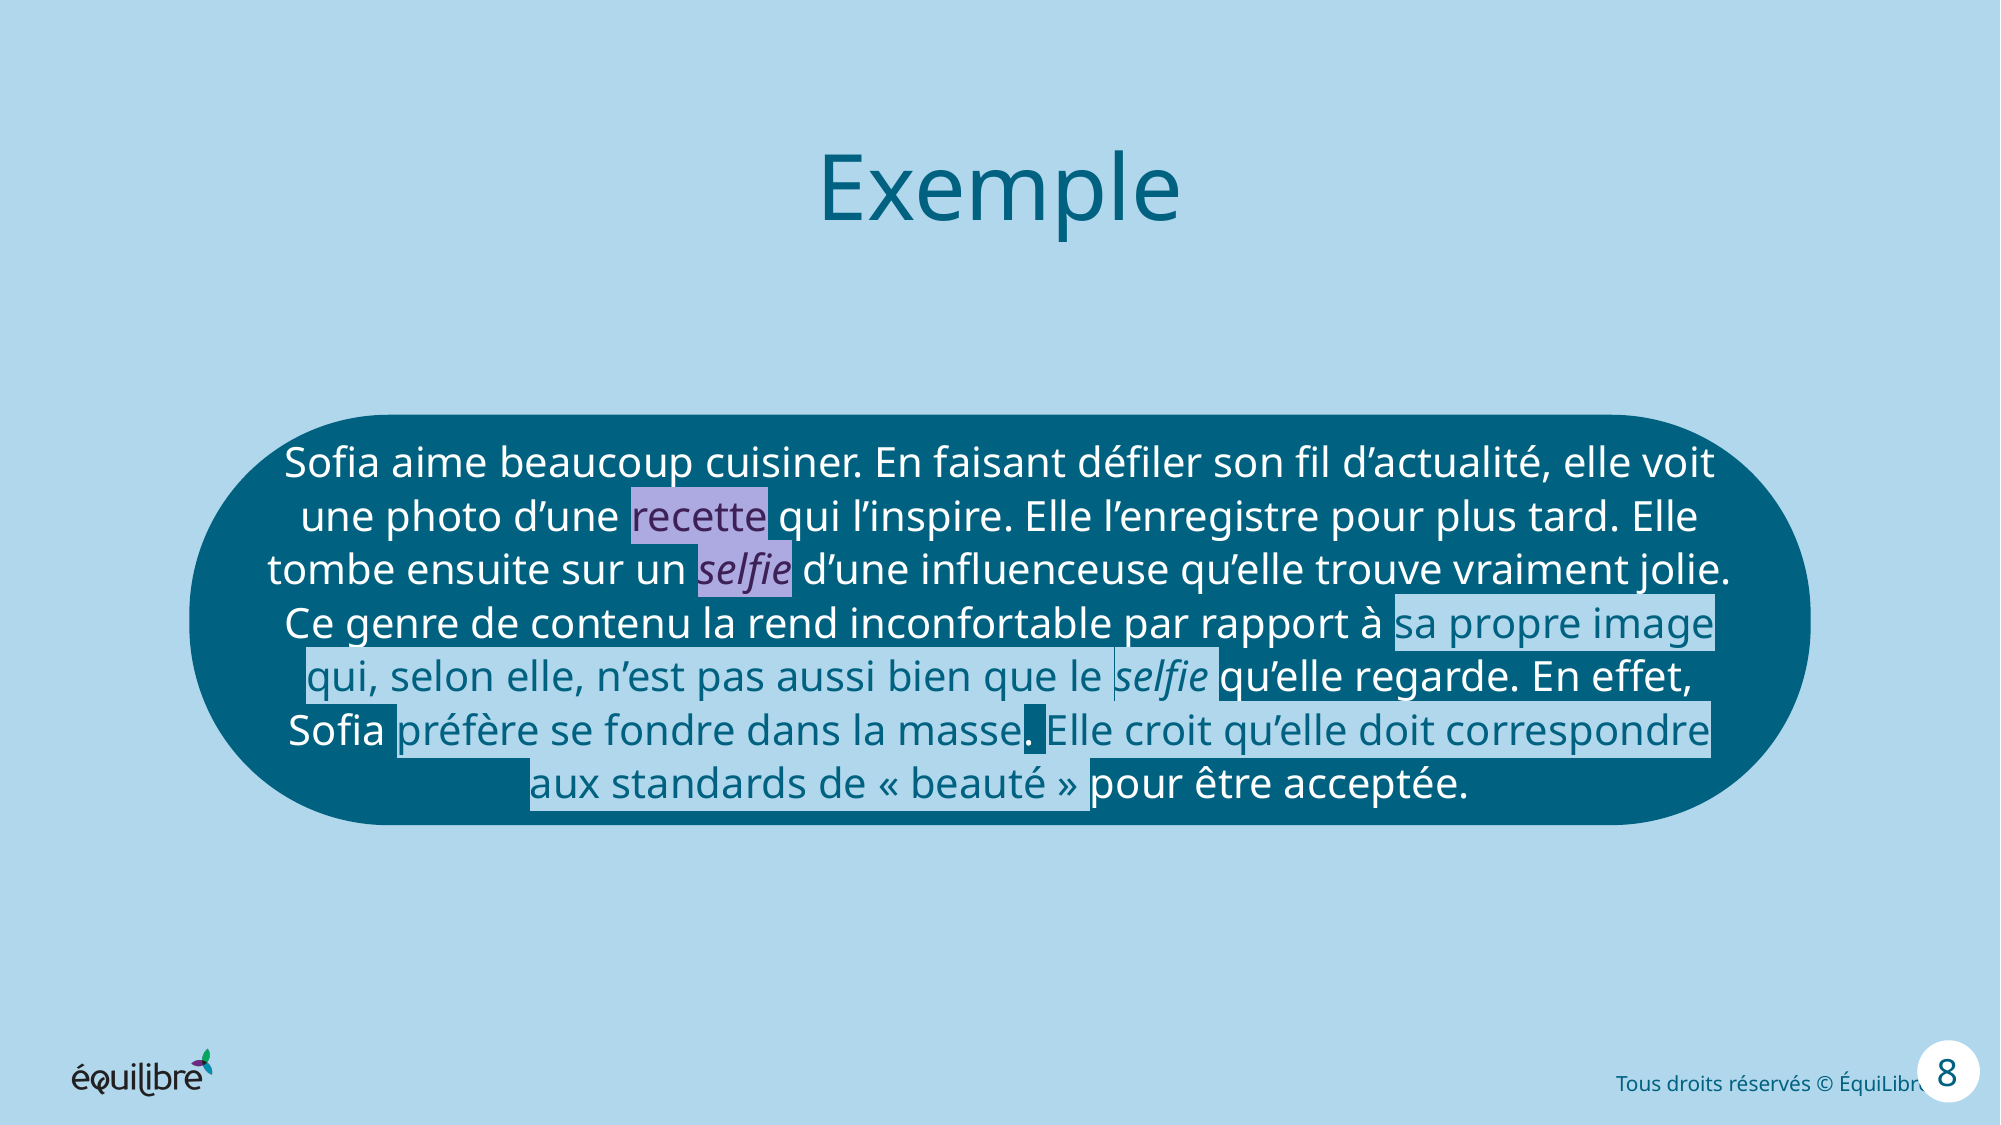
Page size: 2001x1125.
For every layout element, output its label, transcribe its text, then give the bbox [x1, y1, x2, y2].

text_box Sofia aime beaucoup cuisiner. En faisant défiler son fil d’actualité, elle voit une photo d’une recette qui l’inspire. Elle l’enregistre pour plus tard. Elle tombe ensuite sur un selfie d’une influenceuse qu’elle trouve vraiment jolie. Ce genre de contenu la rend inconfortable par rapport à sa propre image qui, selon elle, n’est pas aussi bien que le selfie qu’elle regarde. En effet, Sofia préfère se fondre dans la masse. Elle croit qu’elle doit correspondre aux standards de « beauté » pour être acceptée. [189, 414, 1811, 826]
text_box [1917, 1040, 2000, 1103]
text_box Exemple [101, 82, 1899, 300]
picture [63, 1036, 221, 1125]
